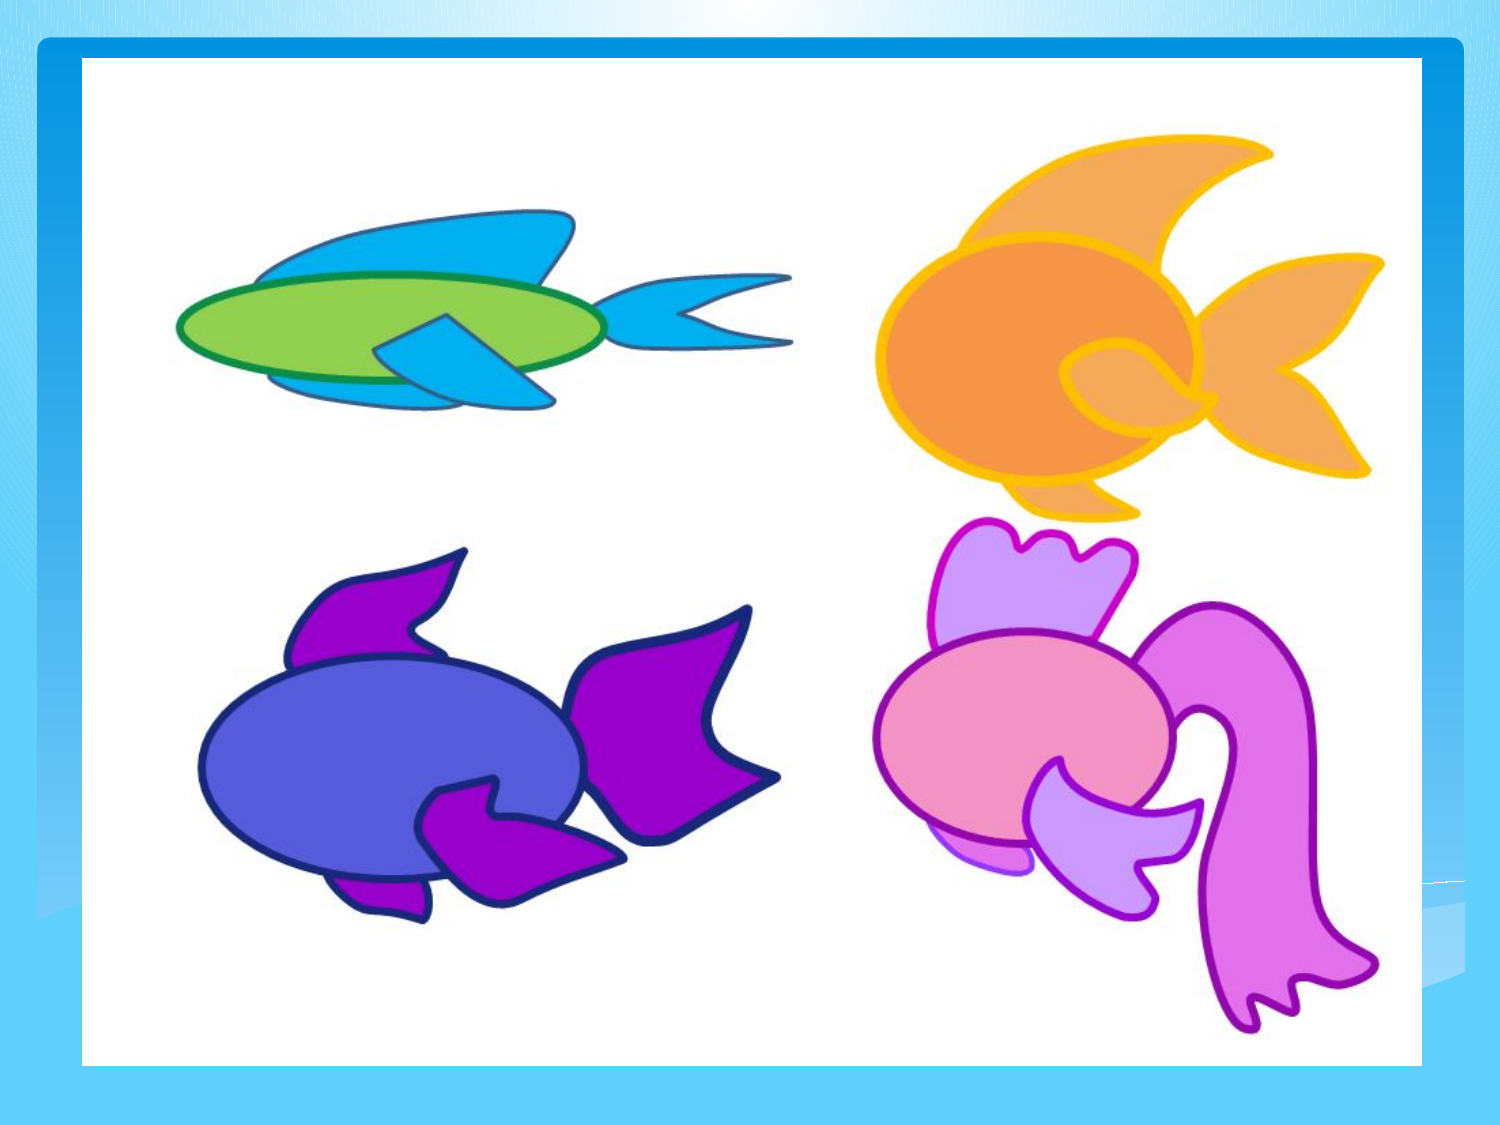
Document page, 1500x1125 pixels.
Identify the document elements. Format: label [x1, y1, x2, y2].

picture [81, 59, 1423, 1066]
